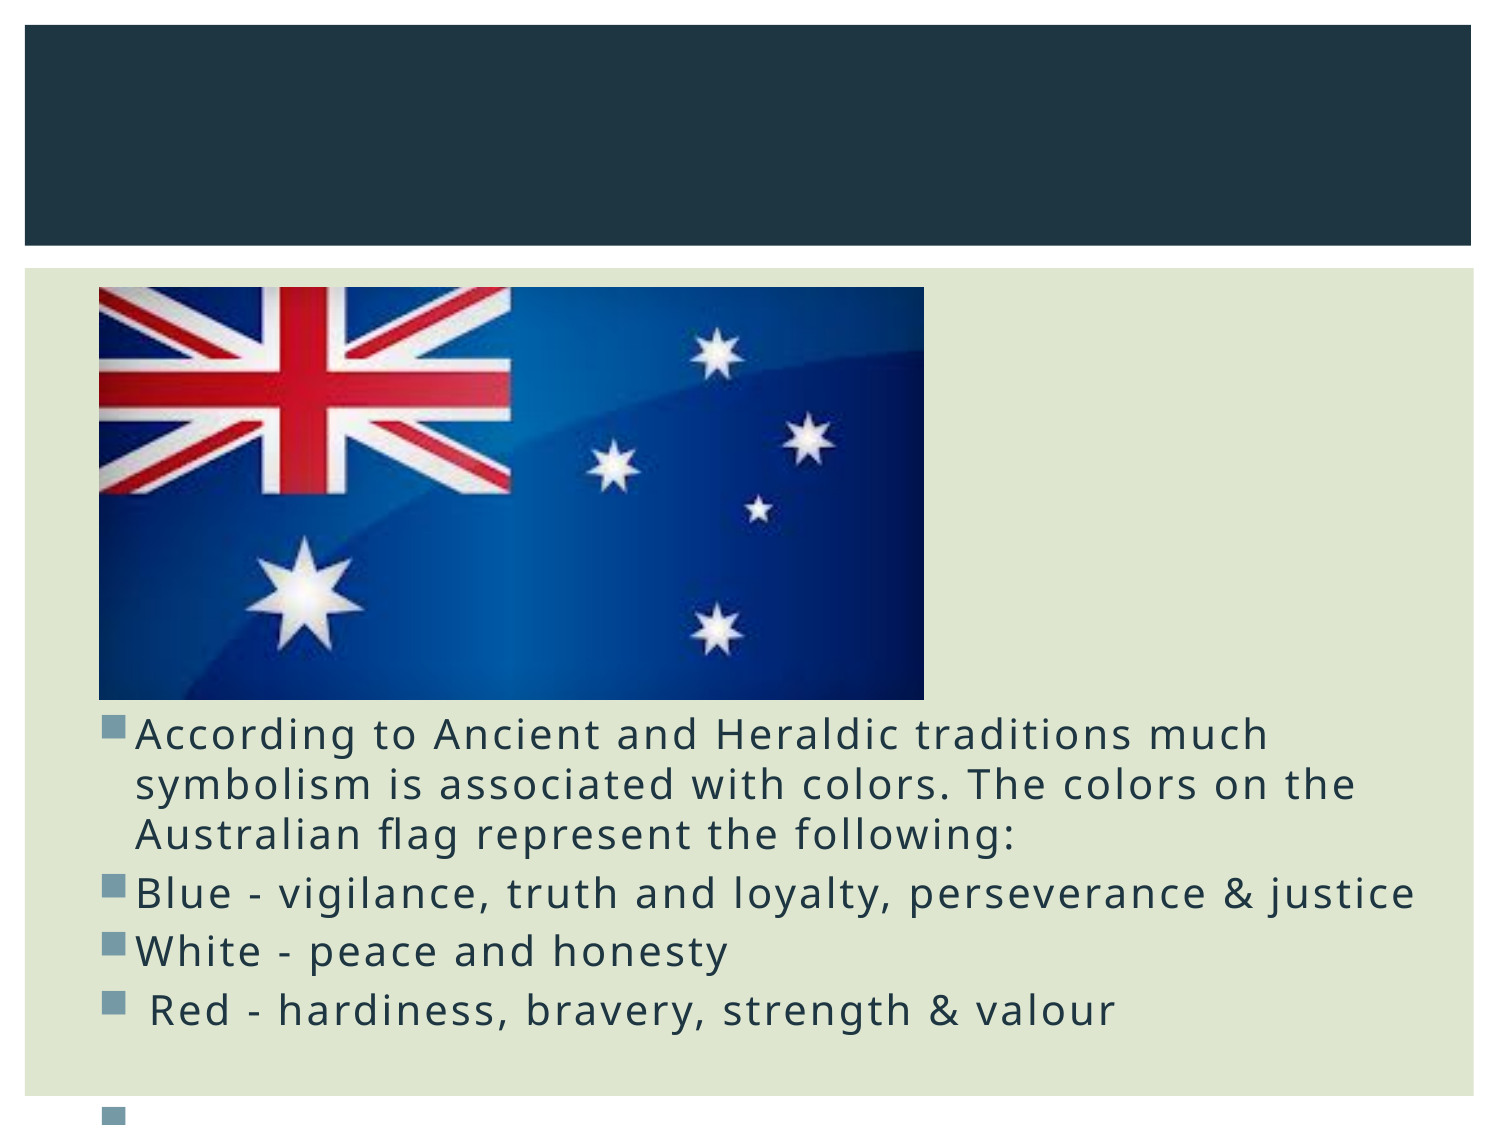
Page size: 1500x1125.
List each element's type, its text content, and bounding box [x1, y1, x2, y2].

list According to Ancient and Heraldic traditions much symbolism is associated with colors. The colors on the Australian flag represent the following: Blue - vigilance, truth and loyalty, perseverance & justice White - peace and honesty Red - hardiness, bravery, strength & valour [75, 700, 1455, 1125]
picture [99, 287, 924, 700]
